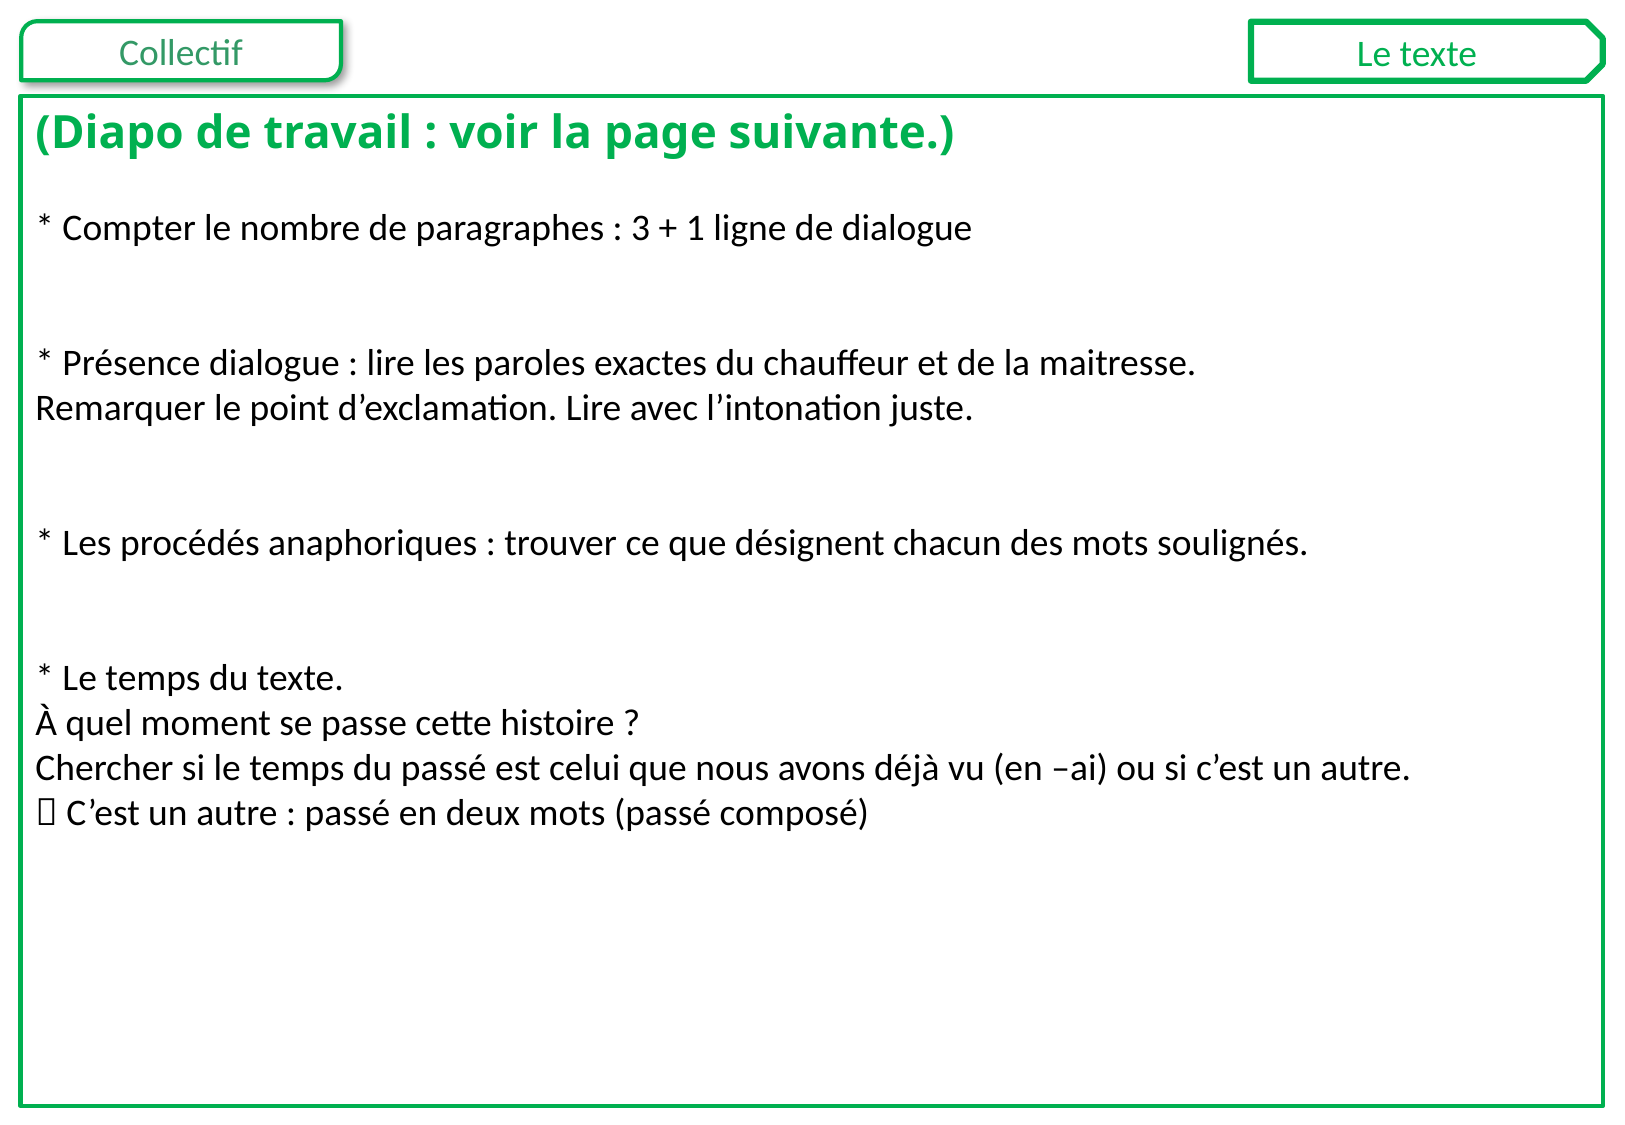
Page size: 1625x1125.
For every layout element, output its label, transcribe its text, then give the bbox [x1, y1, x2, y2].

list (Diapo de travail : voir la page suivante.) * Compter le nombre de paragraphes : 3 + 1 ligne de dialogue * Présence dialogue : lire les paroles exactes du chauffeur et de la maitresse. Remarquer le point d’exclamation. Lire avec l’intonation juste. * Les procédés anaphoriques : trouver ce que désignent chacun des mots soulignés. * Le temps du texte. À quel moment se passe cette histoire ? Chercher si le temps du passé est celui que nous avons déjà vu (en –ai) ou si c’est un autre.  C’est un autre : passé en deux mots (passé composé) [18, 94, 1605, 1108]
list Le texte [1250, 21, 1584, 81]
